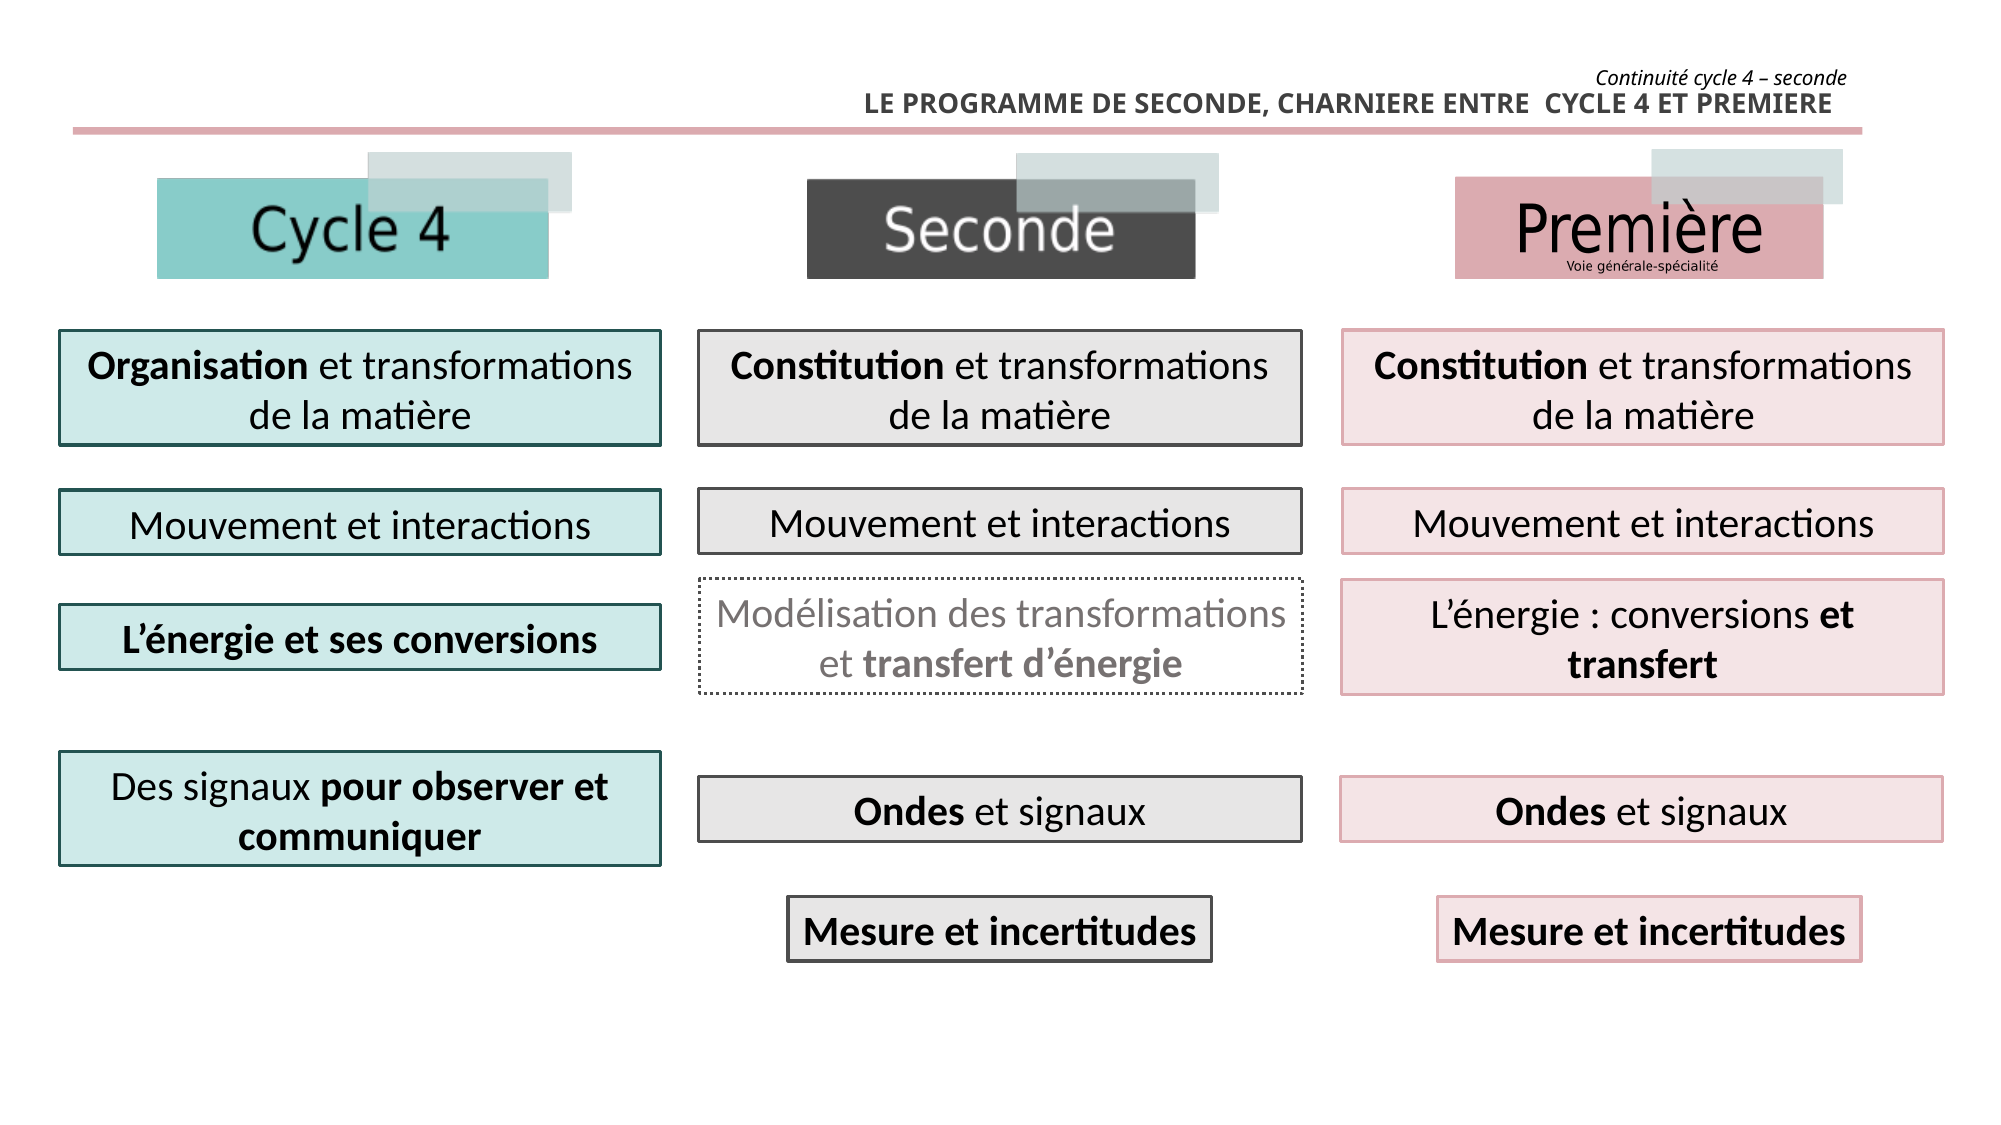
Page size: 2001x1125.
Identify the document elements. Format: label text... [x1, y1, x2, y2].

text_box L’énergie et ses conversions [59, 604, 661, 670]
text_box Des signaux pour observer et communiquer [59, 751, 661, 866]
text_box Constitution et transformations de la matière [1342, 329, 1944, 445]
text_box Organisation et transformations de la matière [59, 330, 661, 446]
text_box Ondes et signaux [1340, 776, 1943, 842]
title Continuité cycle 4 – seconde LE PROGRAMME DE SECONDE, CHARNIERE ENTRE CYCLE 4 ET PREMIERE [137, 59, 1863, 126]
text_box Ondes et signaux [698, 776, 1302, 842]
text_box L’énergie : conversions et transfert [1341, 579, 1944, 695]
picture [807, 153, 1219, 279]
picture [1455, 149, 1843, 279]
text_box Mesure et incertitudes [1437, 896, 1861, 962]
text_box [72, 126, 1864, 136]
text_box Mouvement et interactions [59, 490, 661, 555]
text_box Constitution et transformations de la matière [698, 330, 1302, 446]
text_box Modélisation des transformations et transfert d’énergie [699, 578, 1303, 694]
picture [157, 152, 572, 279]
text_box Mesure et incertitudes [788, 896, 1212, 962]
text_box Mouvement et interactions [1342, 488, 1944, 554]
text_box Mouvement et interactions [698, 488, 1302, 554]
